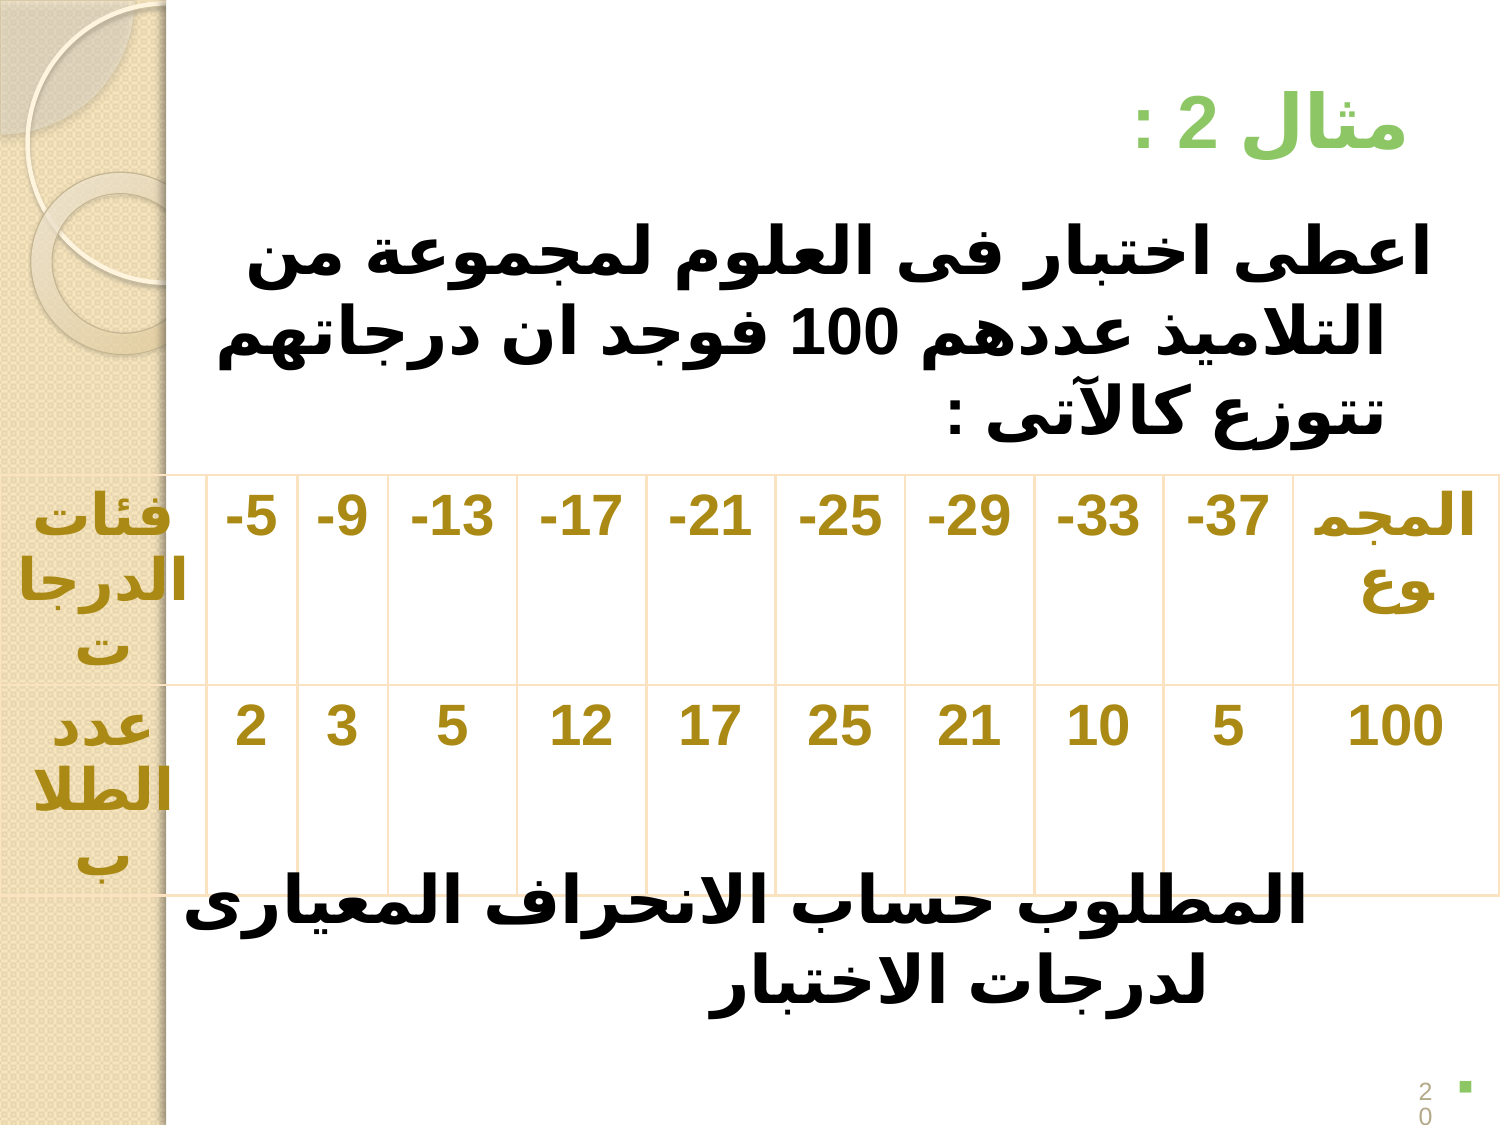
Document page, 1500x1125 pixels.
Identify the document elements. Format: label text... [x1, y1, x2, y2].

table_header فئات الدرجات [1, 476, 205, 684]
table_header 21- [648, 476, 774, 684]
table_cell 5 [1165, 686, 1292, 849]
table_header المجموع [1294, 476, 1498, 684]
table_header 29- [906, 476, 1033, 684]
table_header 33- [1036, 476, 1162, 684]
text_box المطلوب حساب الانحراف المعيارى لدرجات الاختبار [124, 849, 1325, 1025]
table_header 25- [777, 476, 904, 684]
table_cell عدد الطلاب [1, 686, 205, 894]
table_cell 12 [518, 686, 645, 849]
table_header 9- [299, 476, 387, 684]
table_header 37- [1165, 476, 1292, 684]
table_header 5- [208, 476, 296, 684]
table_header 17- [518, 476, 645, 684]
table_cell 25 [777, 686, 904, 849]
table_cell 17 [648, 686, 774, 849]
table_cell 10 [1036, 686, 1162, 849]
table_cell 2 [208, 686, 296, 849]
table_header 13- [389, 476, 516, 684]
table_cell 21 [906, 686, 1033, 849]
table_cell 100 [1294, 686, 1498, 894]
slide_number 20 [1413, 1034, 1488, 1113]
title مثال 2 : [75, 24, 1425, 199]
table_cell 5 [389, 686, 516, 849]
table_cell 3 [299, 686, 387, 849]
list اعطى اختبار فى العلوم لمجموعة من التلاميذ عددهم 100 فوجد ان درجاتهم تتوزع كالآتى : [49, 199, 1463, 451]
